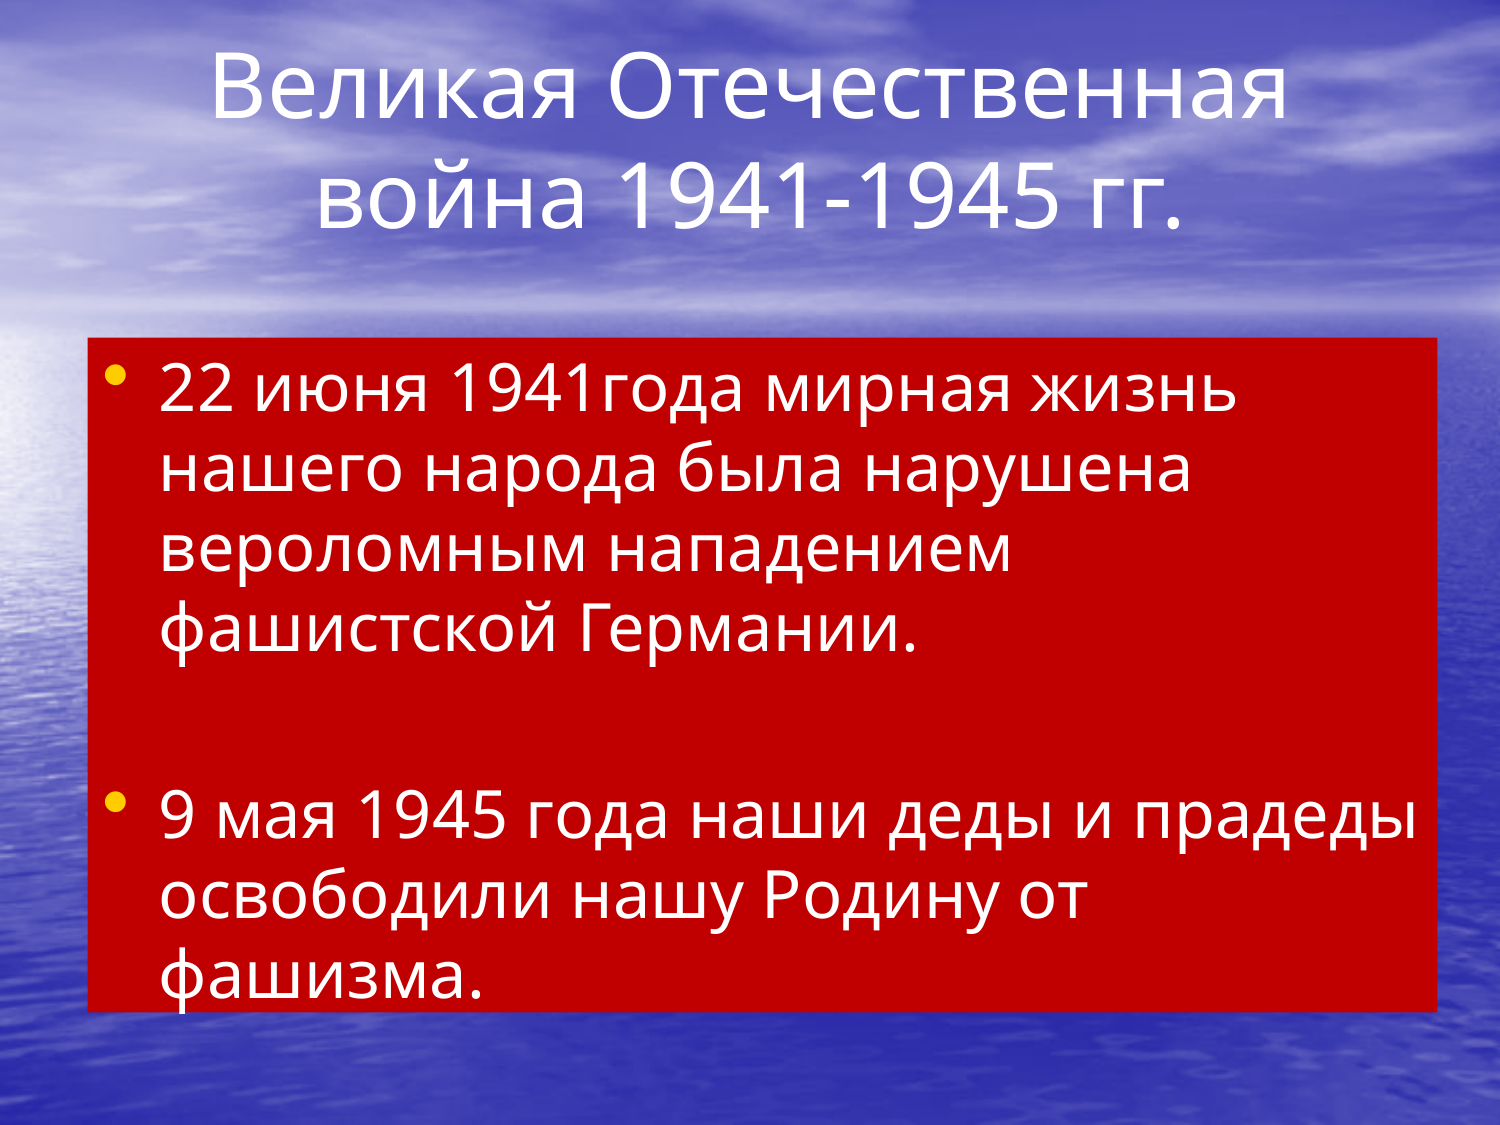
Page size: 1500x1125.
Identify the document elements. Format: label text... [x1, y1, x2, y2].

list 22 июня 1941года мирная жизнь нашего народа была нарушена вероломным нападением фашистской Германии. 9 мая 1945 года наши деды и прадеды освободили нашу Родину от фашизма. [87, 337, 1438, 1013]
title Великая Отечественная война 1941-1945 гг. [75, 47, 1425, 225]
